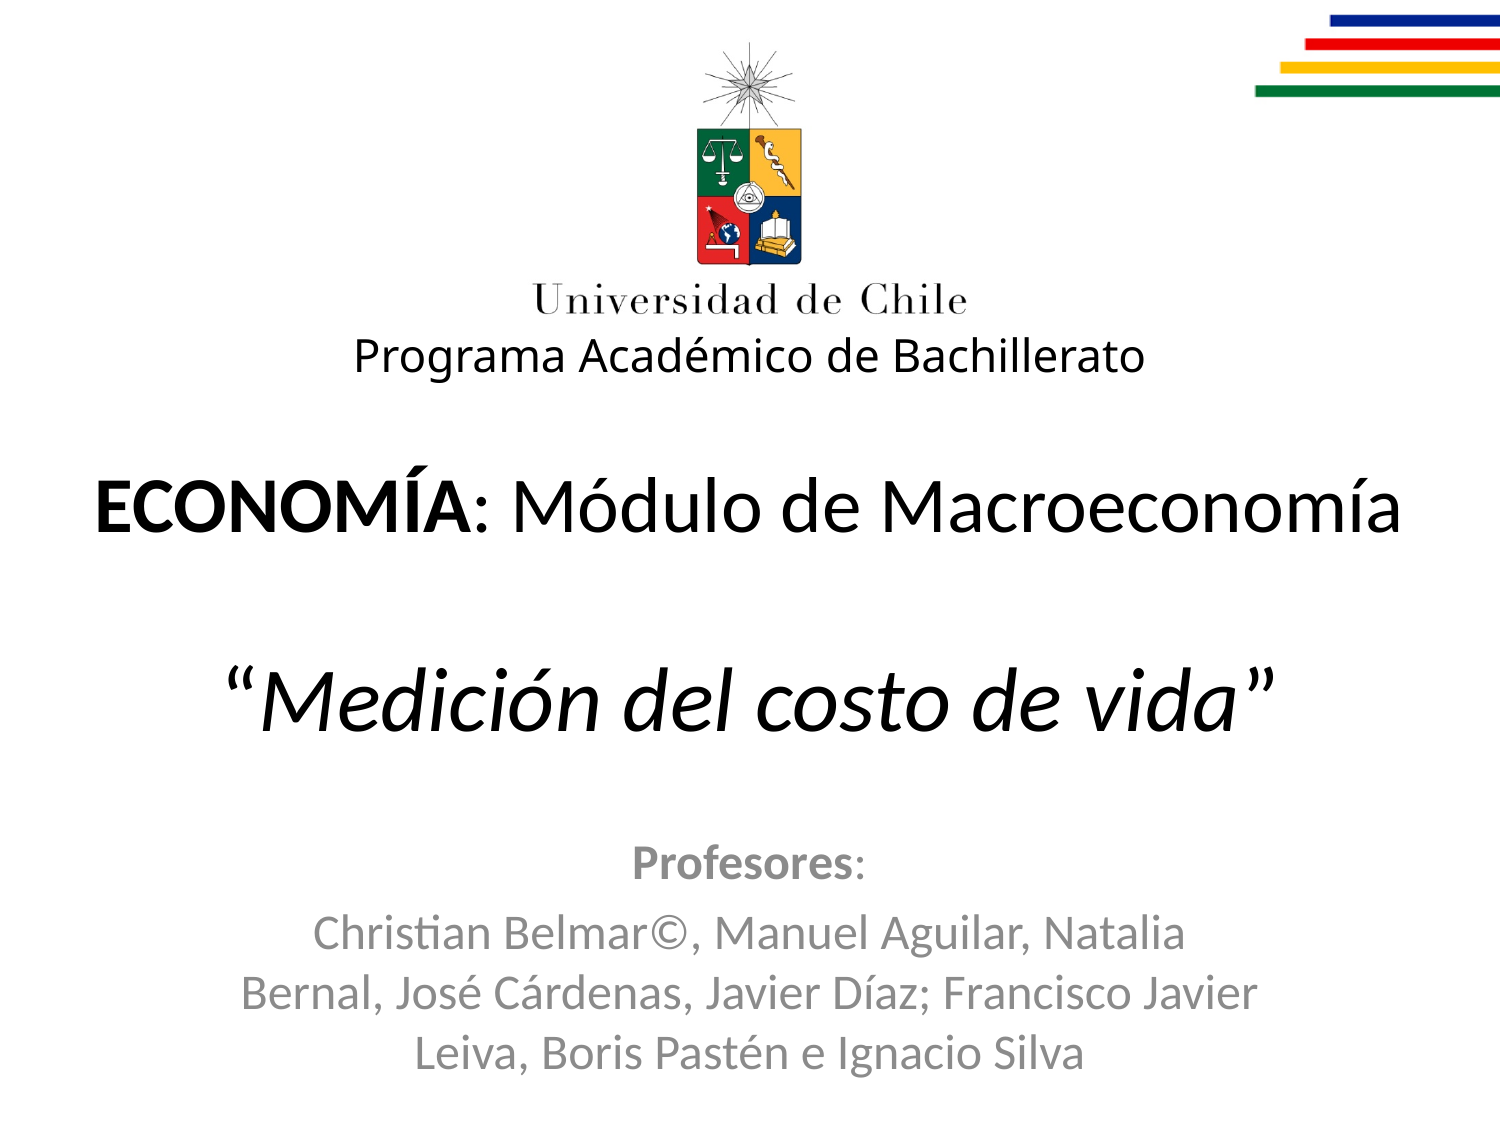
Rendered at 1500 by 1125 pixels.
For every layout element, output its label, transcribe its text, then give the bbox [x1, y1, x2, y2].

title ECONOMÍA: Módulo de Macroeconomía [0, 434, 1500, 574]
text_box “Medición del costo de vida” [0, 574, 1500, 816]
text_box Programa Académico de Bachillerato [0, 319, 1500, 434]
picture [0, 0, 1500, 320]
subtitle Profesores: Christian Belmar©, Manuel Aguilar, Natalia Bernal, José Cárdenas, Javier Díaz; Francisco Javier Leiva, Boris Pastén e Ignacio Silva [225, 822, 1275, 983]
picture [0, 816, 1500, 1125]
